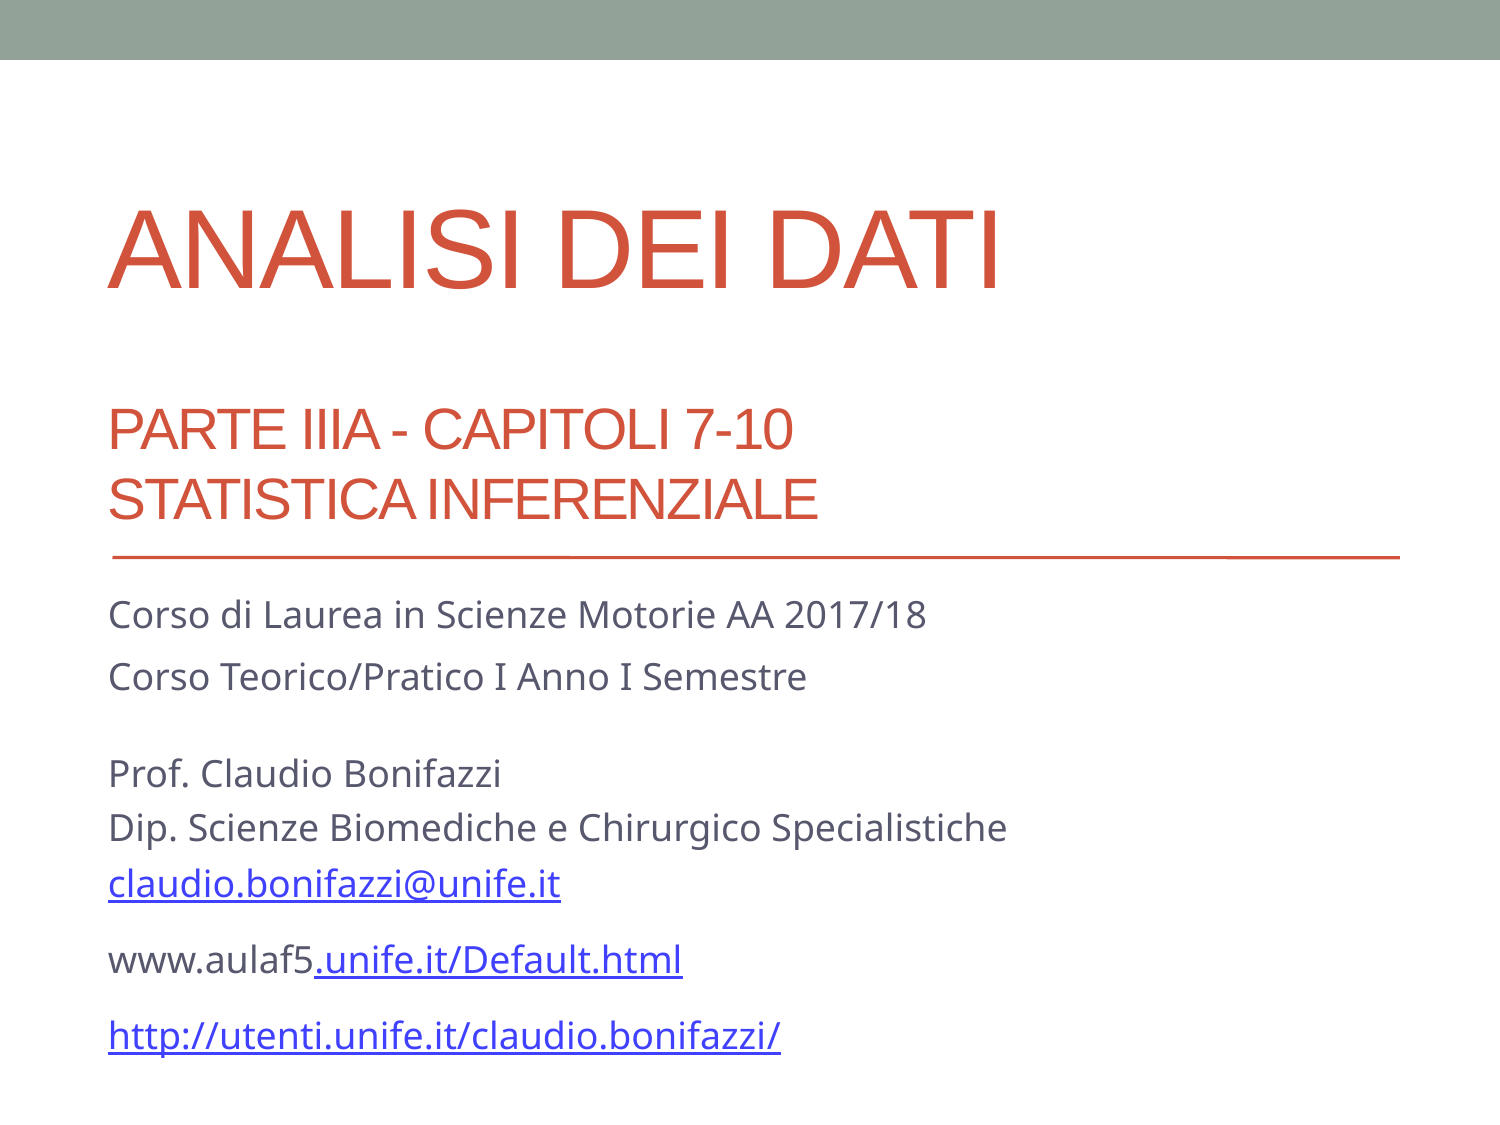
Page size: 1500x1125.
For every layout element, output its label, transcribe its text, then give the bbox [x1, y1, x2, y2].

title Analisi dei Dati Parte IIIA - Capitoli 7-10 Statistica Inferenziale [92, 168, 1452, 539]
subtitle Corso di Laurea in Scienze Motorie AA 2017/18 Corso Teorico/Pratico I Anno I Semestre Prof. Claudio Bonifazzi Dip. Scienze Biomediche e Chirurgico Specialistiche claudio.bonifazzi@unife.it www.aulaf5.unife.it/Default.html http://utenti.unife.it/claudio.bonifazzi/ [92, 575, 1376, 1084]
